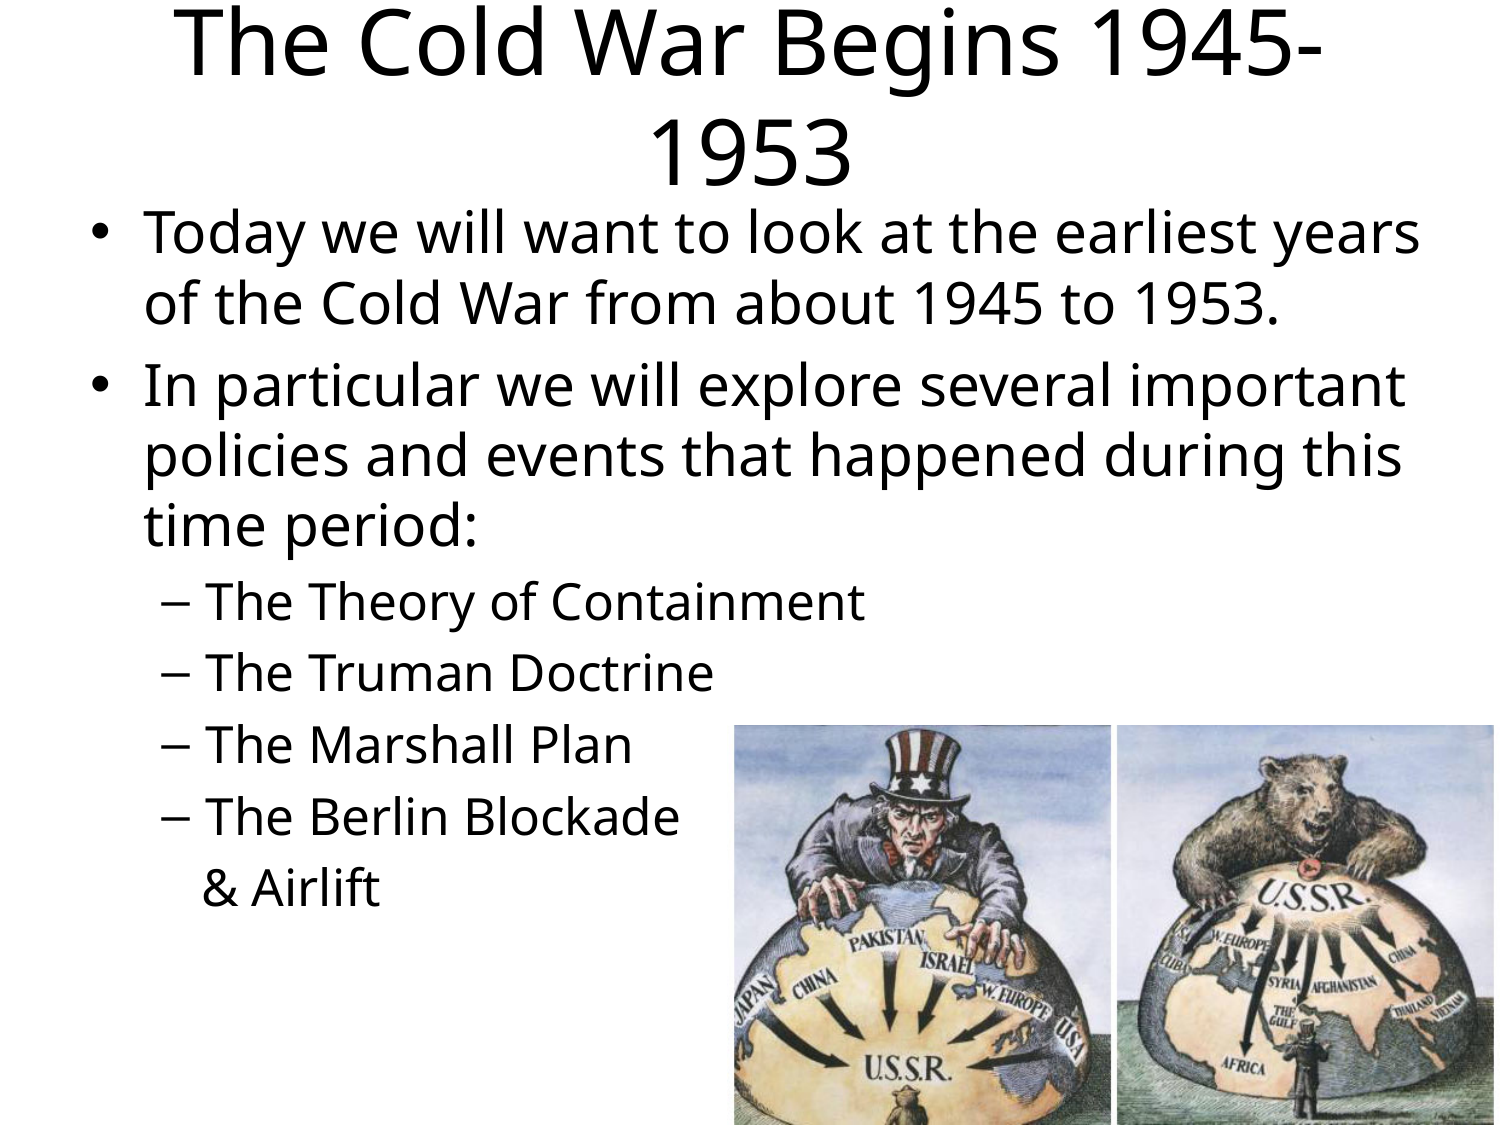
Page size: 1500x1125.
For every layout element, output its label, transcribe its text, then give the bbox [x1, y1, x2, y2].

picture [726, 724, 1500, 1125]
title The Cold War Begins 1945-1953 [75, 0, 1425, 187]
list Today we will want to look at the earliest years of the Cold War from about 1945 to 1953. In particular we will explore several important policies and events that happened during this time period: The Theory of Containment The Truman Doctrine The Marshall Plan The Berlin Blockade & Airlift [75, 187, 1455, 930]
